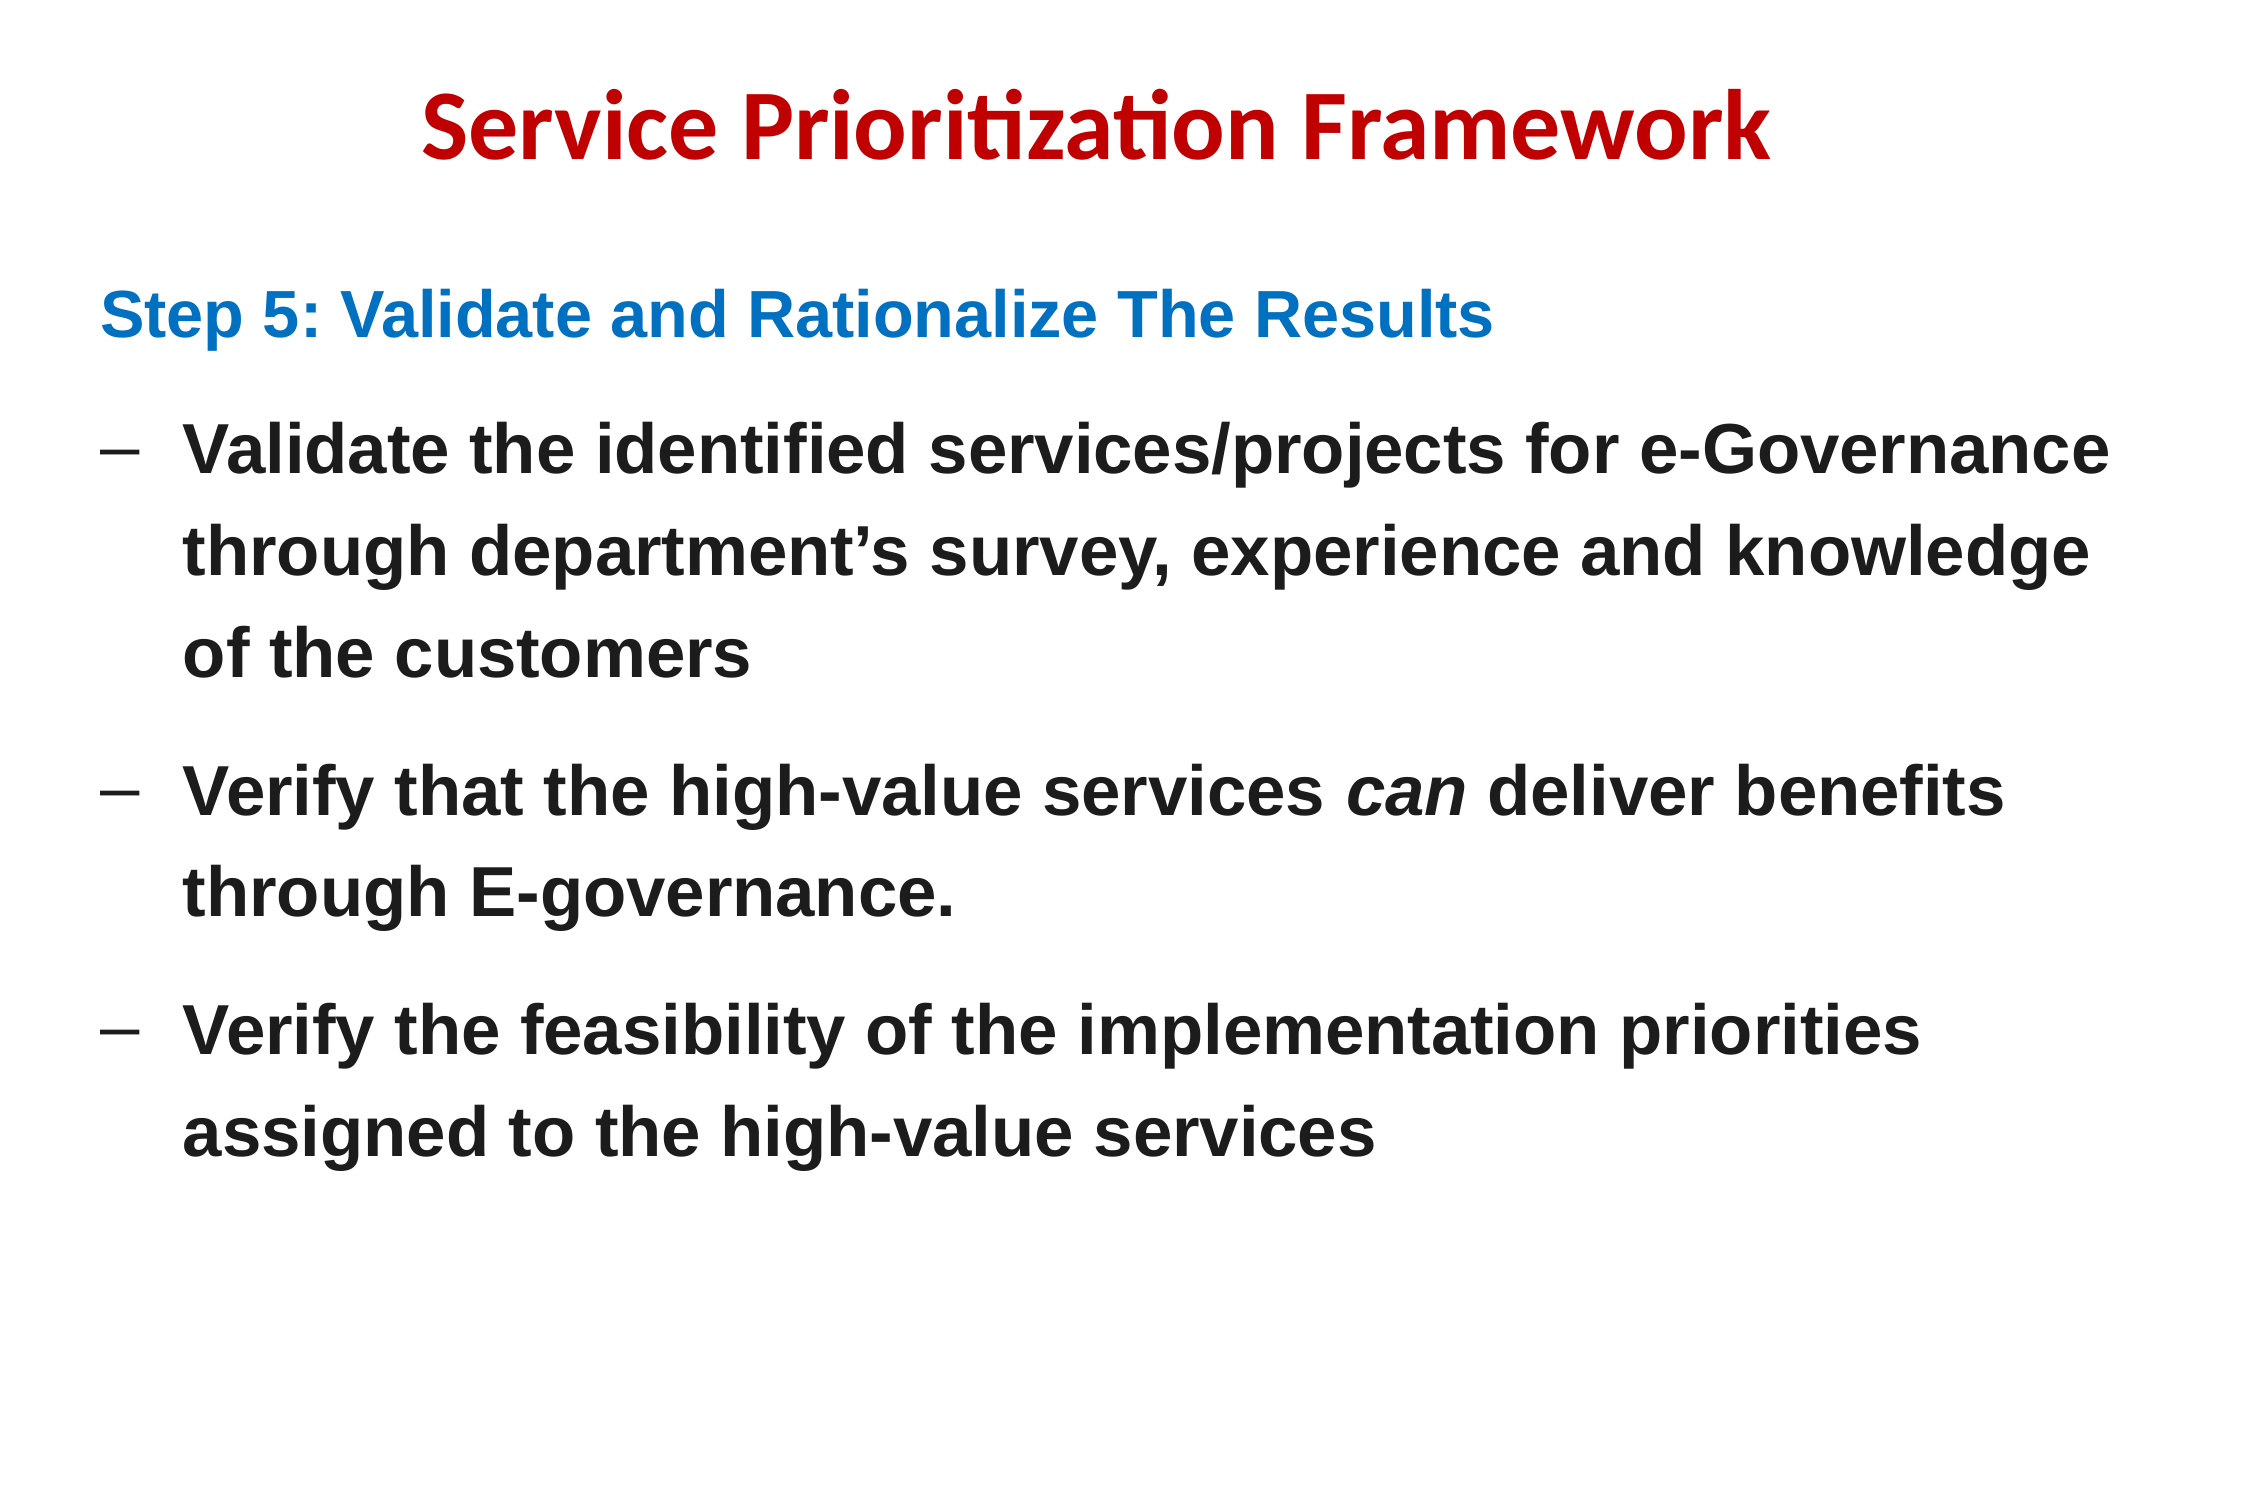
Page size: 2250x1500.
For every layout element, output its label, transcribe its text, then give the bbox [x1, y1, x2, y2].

list Step 5: Validate and Rationalize The Results Validate the identified services/projects for e-Governance through department’s survey, experience and knowledge of the customers Verify that the high-value services can deliver benefits through E-governance. Verify the feasibility of the implementation priorities assigned to the high-value services [78, 243, 2194, 1192]
title Service Prioritization Framework [75, 60, 2119, 200]
